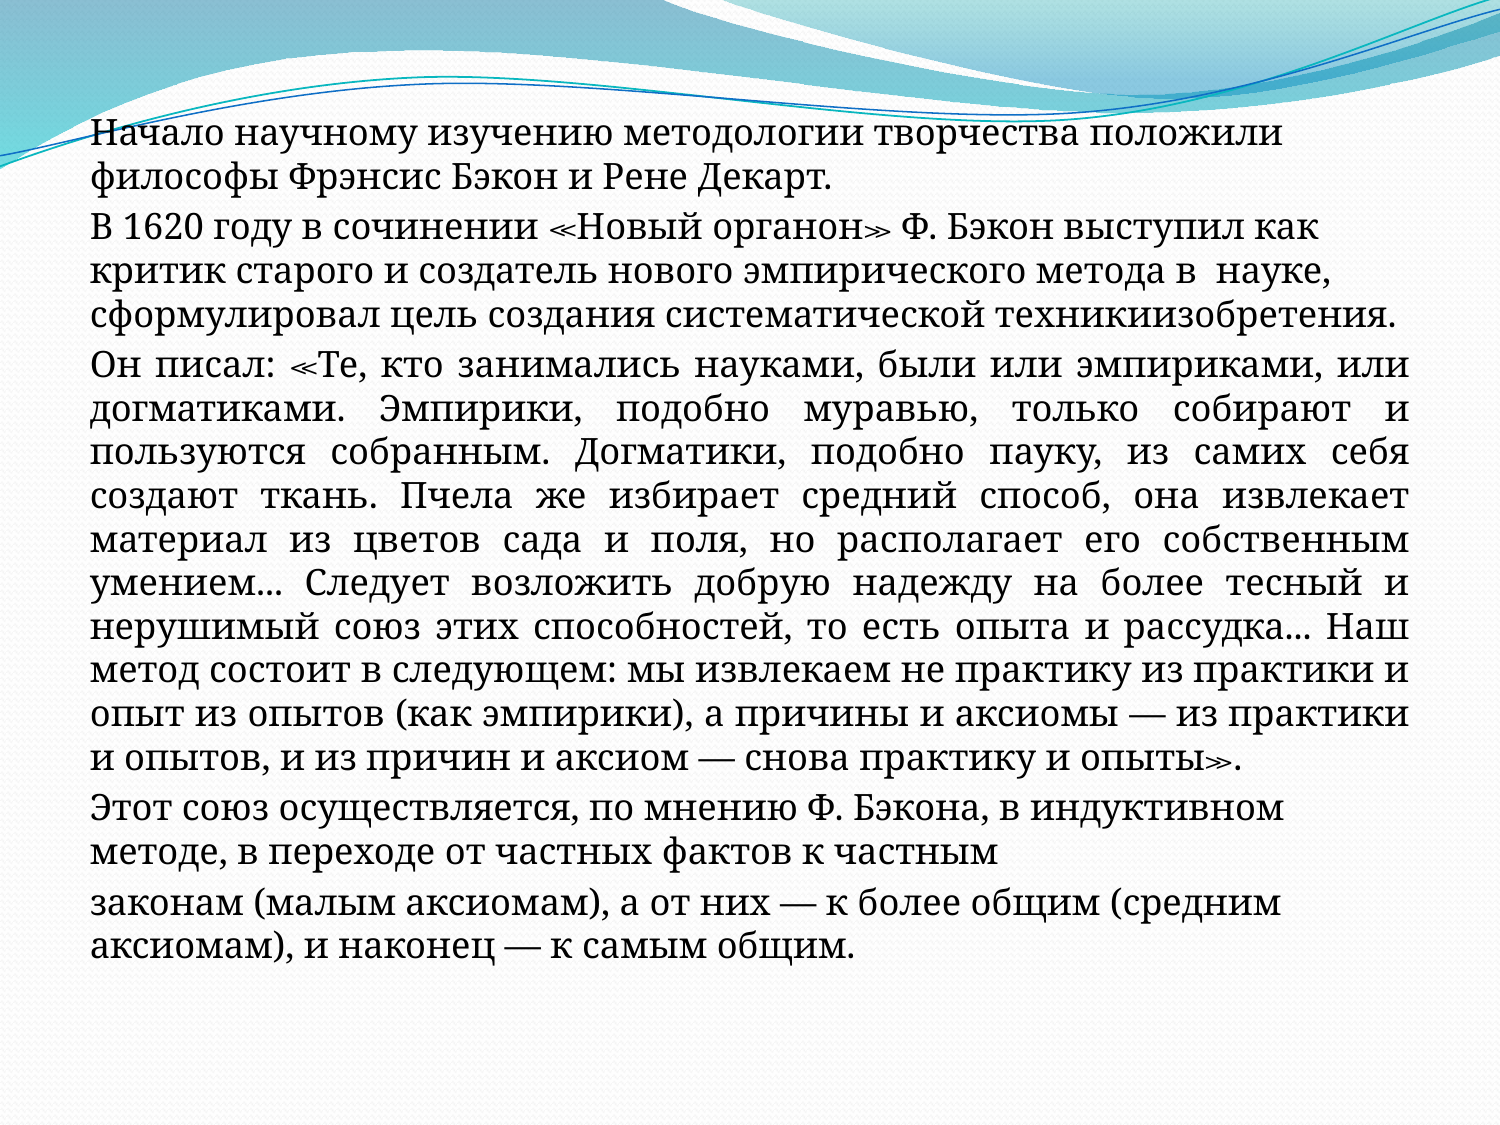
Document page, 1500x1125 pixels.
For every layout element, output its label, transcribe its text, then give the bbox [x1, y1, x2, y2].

list Начало научному изучению методологии творчества положили философы Фрэнсис Бэкон и Рене Декарт. В 1620 году в сочинении ≪Новый органон≫ Ф. Бэкон выступил как критик старого и создатель нового эмпирического метода в науке, сформулировал цель создания систематической техникиизобретения. Он писал: ≪Те, кто занимались науками, были или эмпириками, или догматиками. Эмпирики, подобно муравью, только собирают и пользуются собранным. Догматики, подобно пауку, из самих себя создают ткань. Пчела же избирает средний способ, она извлекает материал из цветов сада и поля, но располагает его собственным умением... Следует возложить добрую надежду на более тесный и нерушимый союз этих способностей, то есть опыта и рассудка... Наш метод состоит в следующем: мы извлекаем не практику из практики и опыт из опытов (как эмпирики), а причины и аксиомы — из практики и опытов, и из причин и аксиом — снова практику и опыты≫. Этот союз осуществляется, по мнению Ф. Бэкона, в индуктивном методе, в переходе от частных фактов к частным законам (малым аксиомам), а от них — к более общим (средним аксиомам), и наконец — к самым общим. [75, 101, 1425, 1063]
